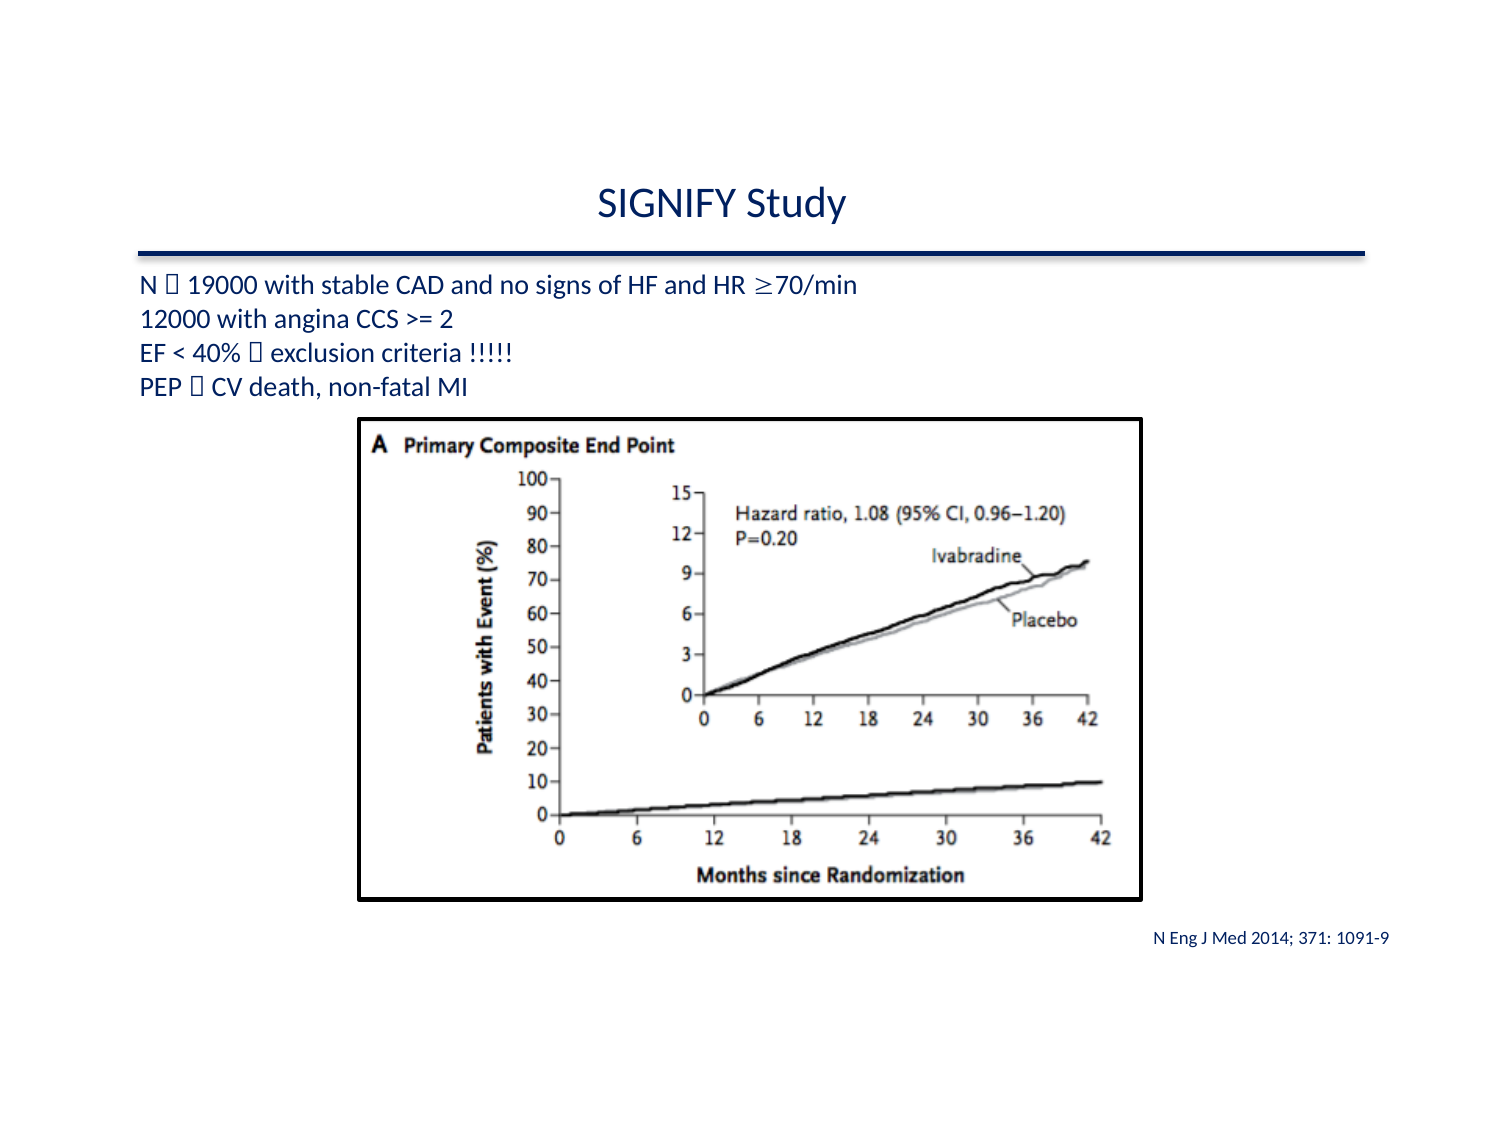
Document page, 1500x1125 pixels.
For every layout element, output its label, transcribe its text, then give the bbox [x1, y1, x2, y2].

text_box N Eng J Med 2014; 371: 1091-9 [1138, 918, 1405, 956]
title [271, 402, 1229, 584]
text_box SIGNIFY Study [582, 166, 862, 234]
text_box N  19000 with stable CAD and no signs of HF and HR 70/min 12000 with angina CCS >= 2 EF < 40%  exclusion criteria !!!!! PEP  CV death, non-fatal MI [124, 259, 1078, 409]
picture [360, 420, 1140, 898]
